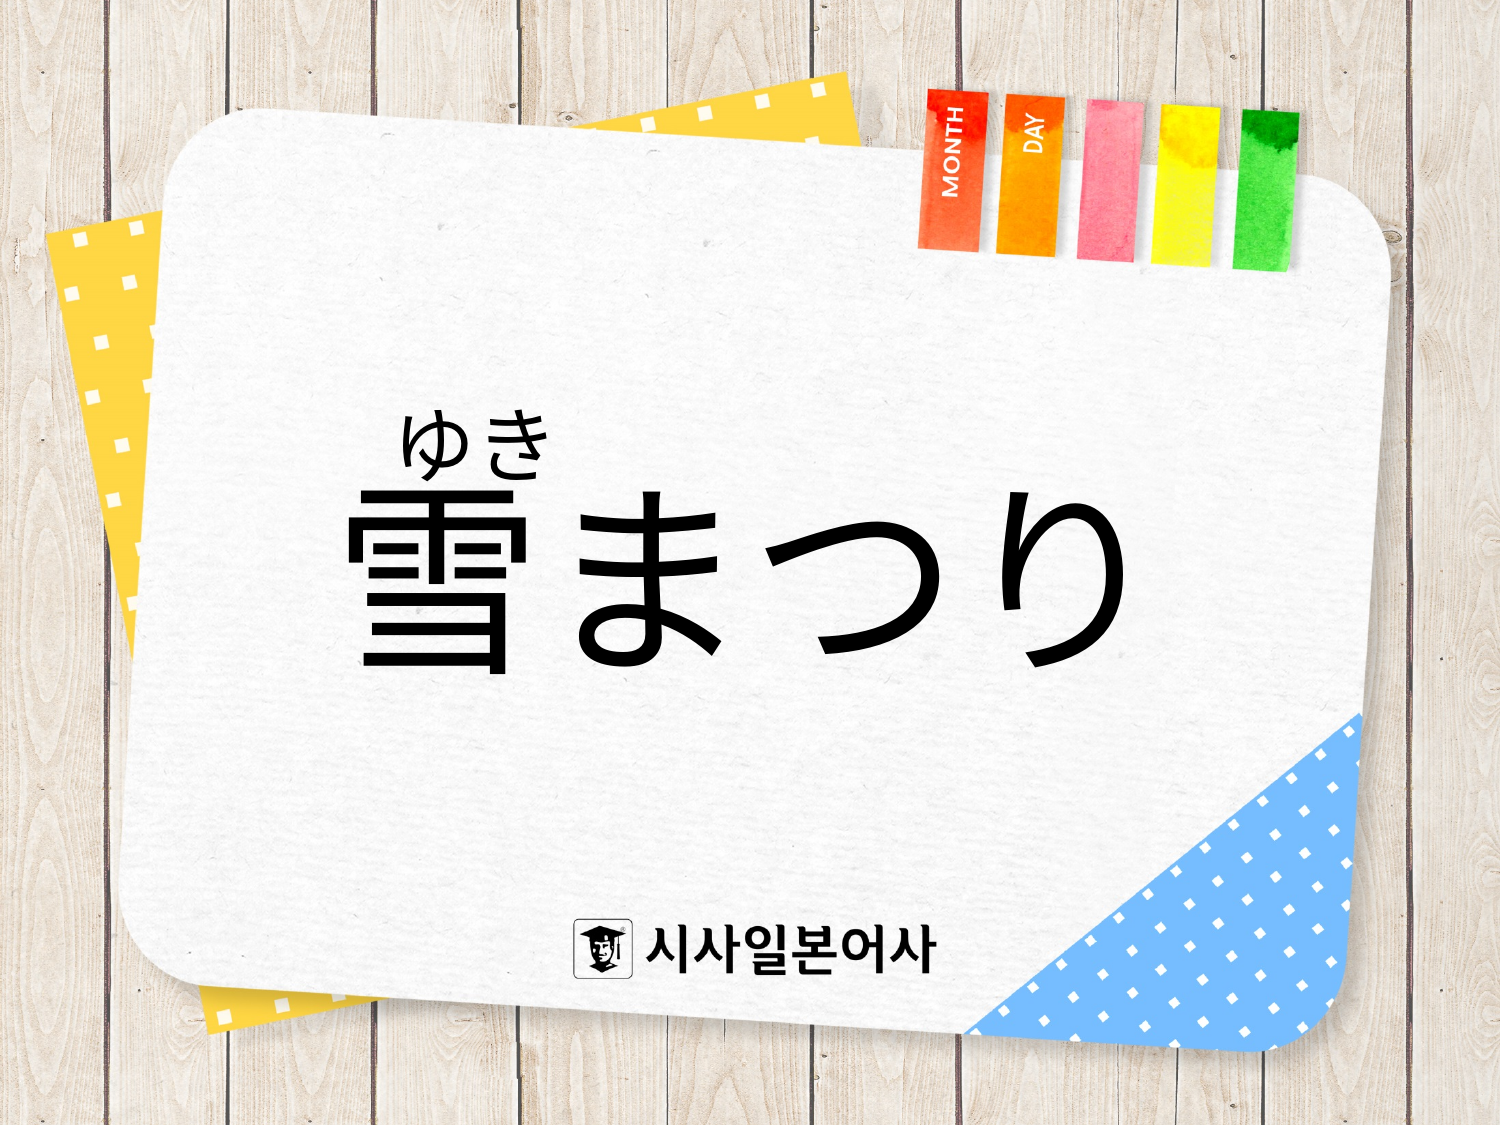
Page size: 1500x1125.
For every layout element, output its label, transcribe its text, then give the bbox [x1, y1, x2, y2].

title 雪まつり [75, 338, 1425, 811]
picture [0, 0, 1500, 1125]
text_box ゆき [377, 385, 574, 501]
